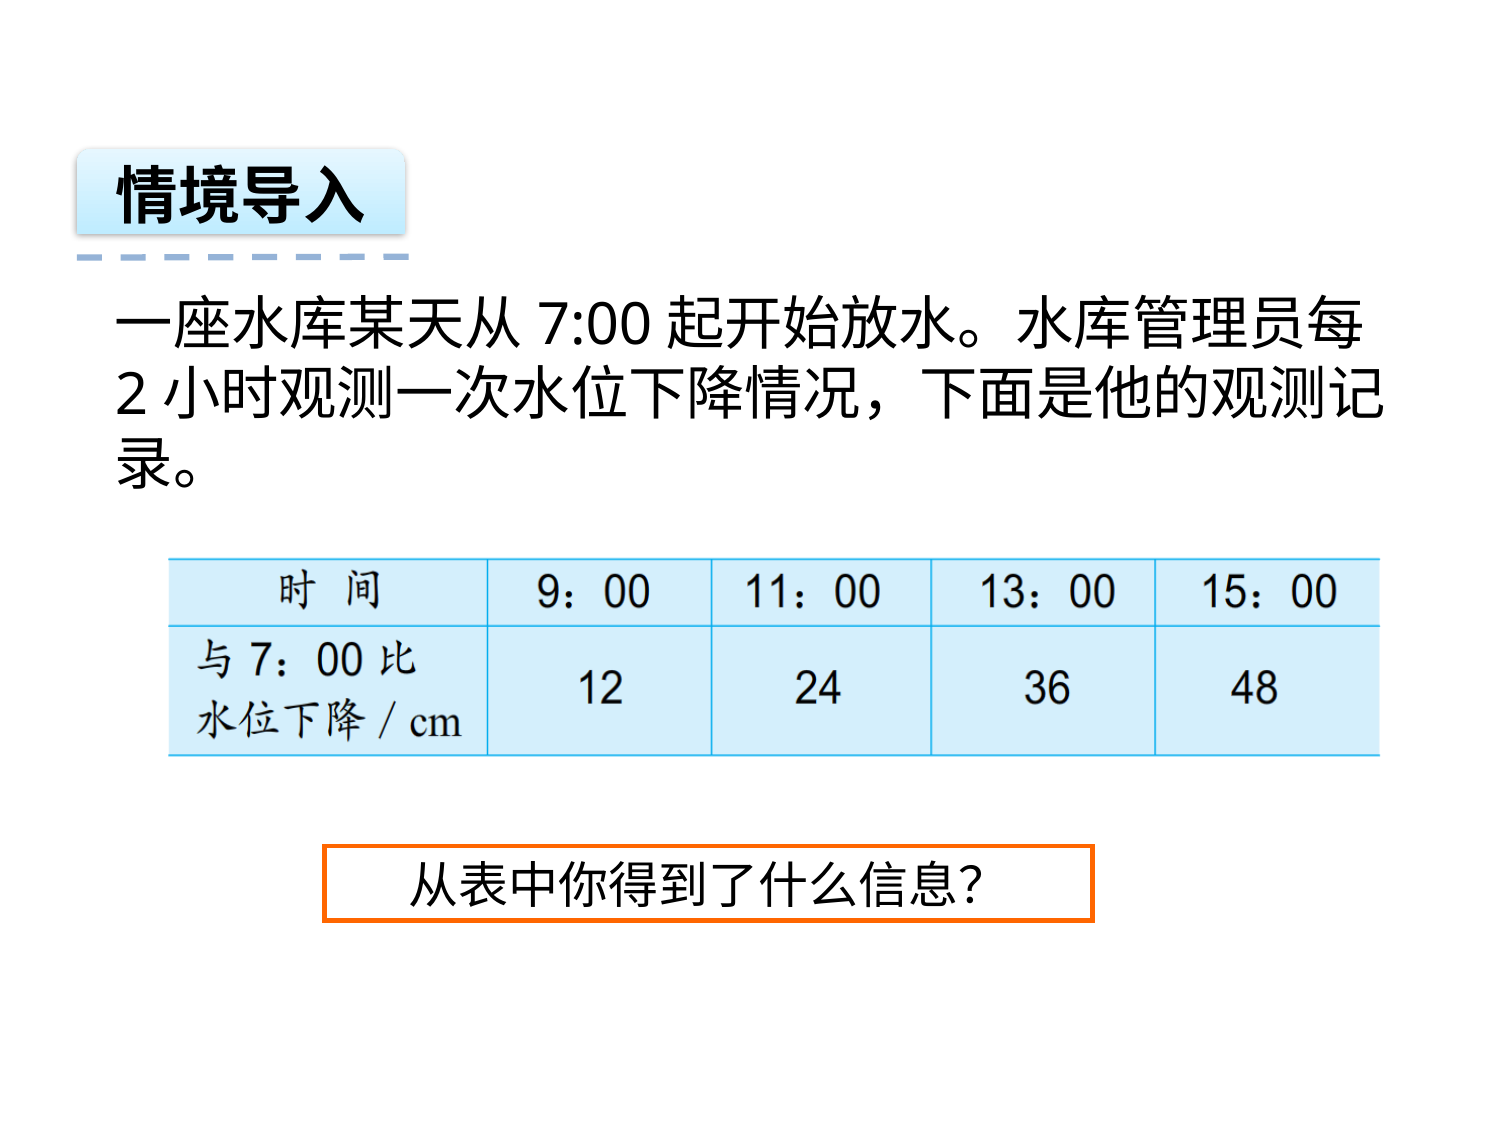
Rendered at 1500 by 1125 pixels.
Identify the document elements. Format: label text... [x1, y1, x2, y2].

text_box 从表中你得到了什么信息？ [324, 846, 1093, 921]
text_box 一座水库某天从7:00起开始放水。水库管理员每2小时观测一次水位下降情况，下面是他的观测记录。 [100, 278, 1424, 504]
text_box 情境导入 [76, 148, 406, 235]
picture [159, 550, 1389, 761]
